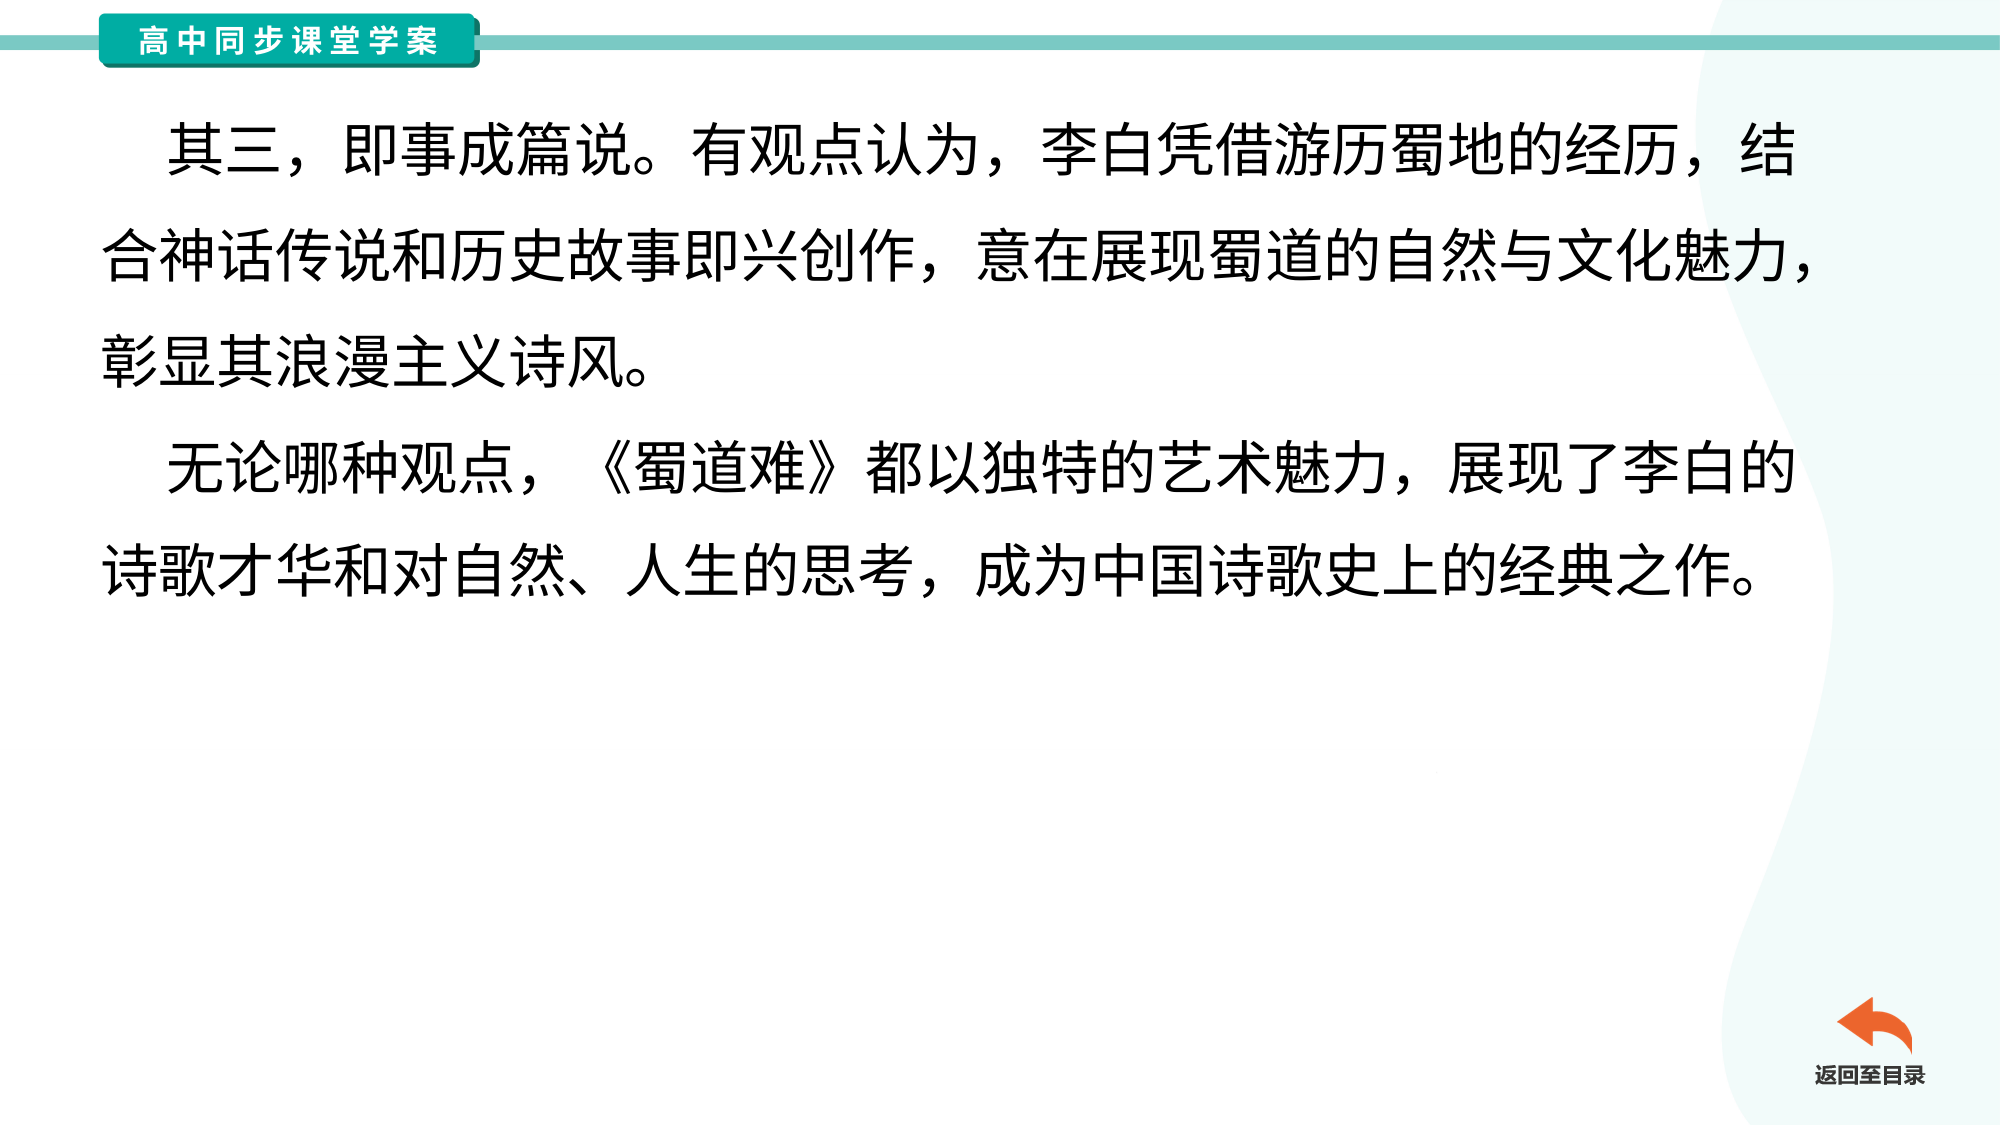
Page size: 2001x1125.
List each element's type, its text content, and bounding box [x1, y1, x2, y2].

picture [0, 0, 2000, 1125]
text_box 其三，即事成篇说。有观点认为，李白凭借游历蜀地的经历，结 合神话传说和历史故事即兴创作，意在展现蜀道的自然与文化魅力， 彰显其浪漫主义诗风。 无论哪种观点，《蜀道难》都以独特的艺术魅力，展现了李白的 诗歌才华和对自然、人生的思考，成为中国诗歌史上的经典之作。#1.3 [100, 76, 1899, 593]
